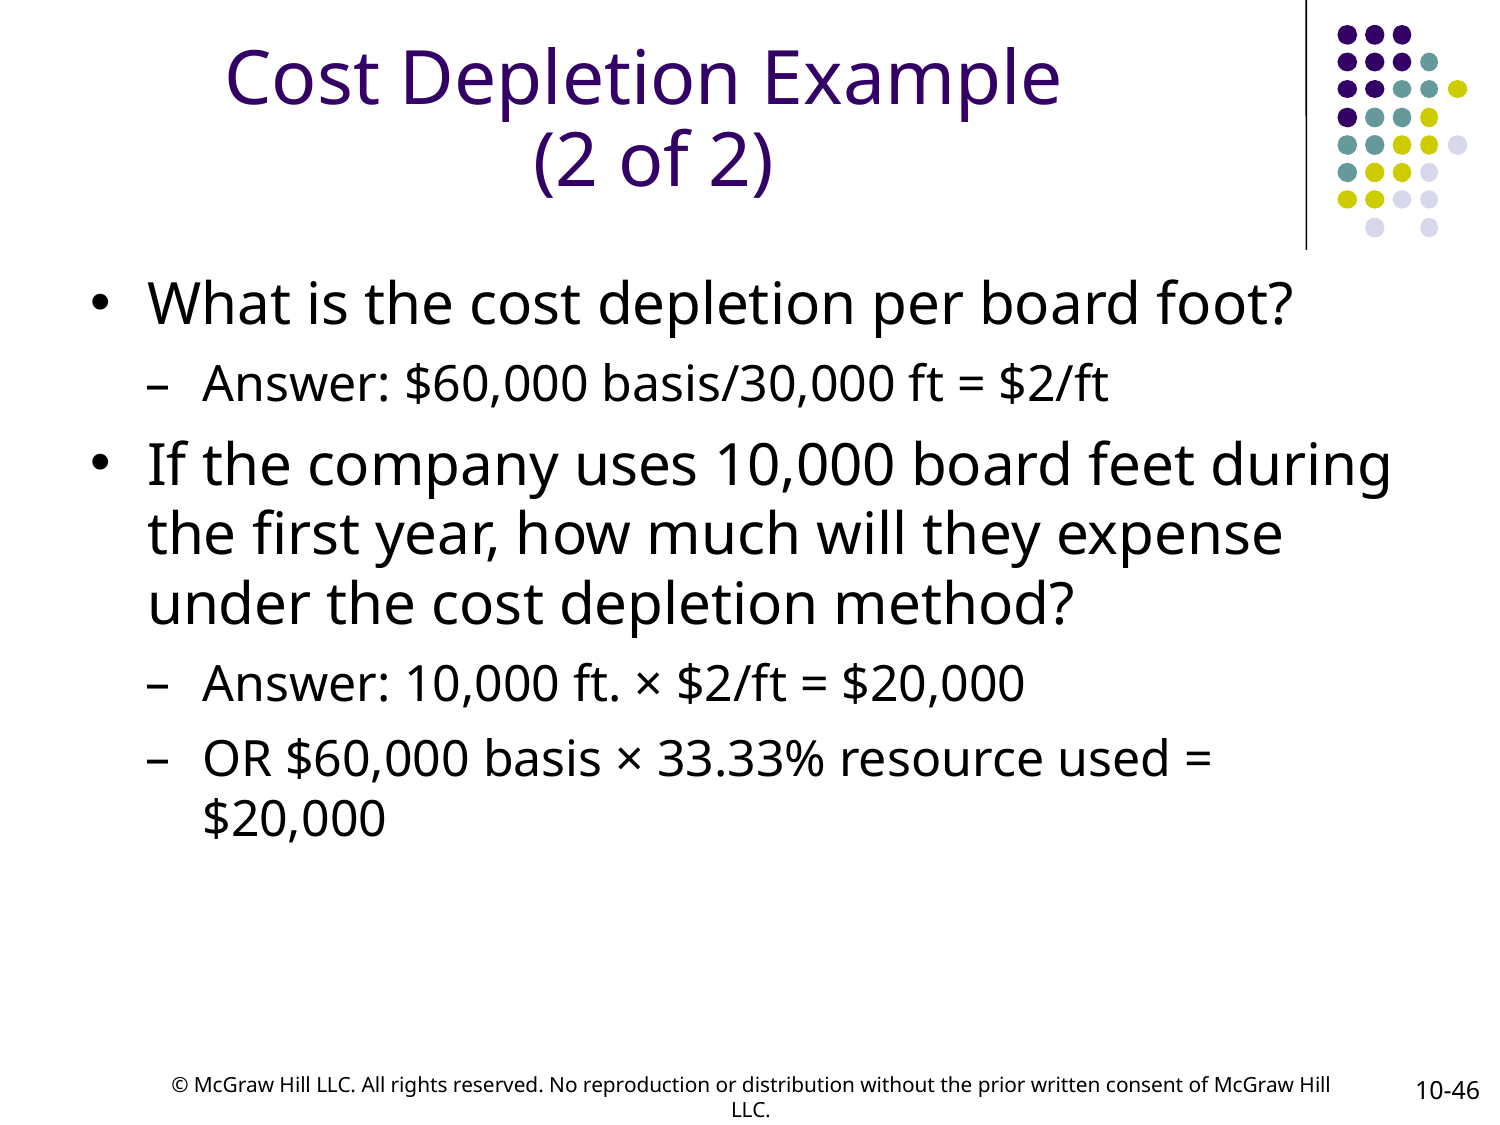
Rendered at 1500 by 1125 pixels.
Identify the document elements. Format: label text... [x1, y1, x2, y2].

slide_number 10-46 [1345, 1061, 1496, 1122]
title Cost Depletion Example (2 of 2) [32, 8, 1275, 234]
list What is the cost depletion per board foot? Answer: $60,000 basis/30,000 ft = $2/ft If the company uses 10,000 board feet during the first year, how much will they expense under the cost depletion method? Answer: 10,000 ft. × $2/ft = $20,000 OR $60,000 basis × 33.33% resource used = $20,000 [75, 259, 1425, 1062]
